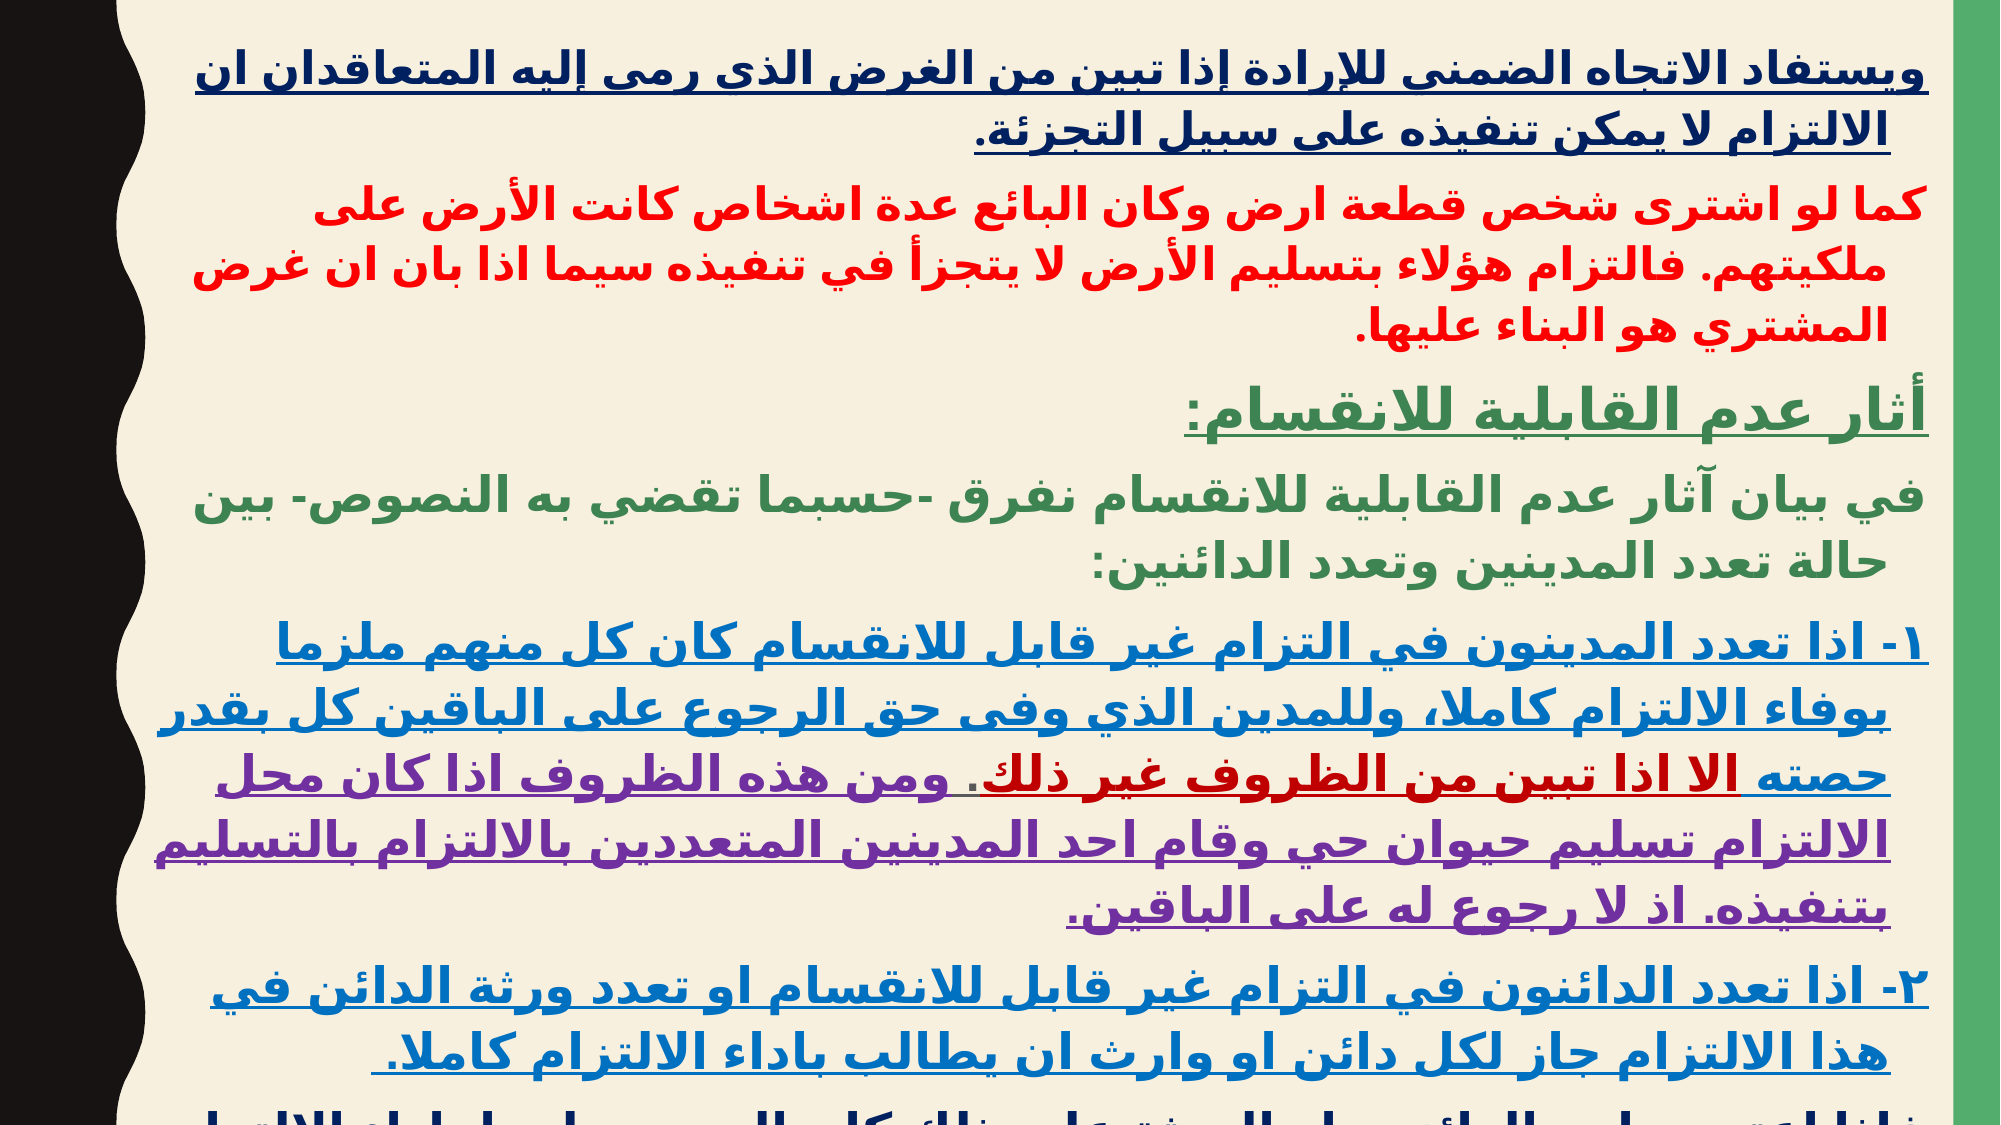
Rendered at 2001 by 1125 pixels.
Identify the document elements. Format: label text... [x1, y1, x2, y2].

list ويستفاد الاتجاه الضمني للإرادة إذا تبين من الغرض الذي رمى إليه المتعاقدان ان الالتزام لا يمكن تنفيذه على سبيل التجزئة. كما لو اشترى شخص قطعة ارض وكان البائع عدة اشخاص كانت الأرض على ملكيتهم. فالتزام هؤلاء بتسليم الأرض لا يتجزأ في تنفيذه سيما اذا بان ان غرض المشتري هو البناء عليها. أثار عدم القابلية للانقسام: في بيان آثار عدم القابلية للانقسام نفرق -حسبما تقضي به النصوص- بين حالة تعدد المدينين وتعدد الدائنين: ١- اذا تعدد المدينون في التزام غير قابل للانقسام كان كل منهم ملزما بوفاء الالتزام كاملا، وللمدين الذي وفى حق الرجوع على الباقين كل بقدر حصته الا اذا تبين من الظروف غير ذلك. ومن هذه الظروف اذا كان محل الالتزام تسليم حيوان حي وقام احد المدينين المتعددين بالالتزام بالتسليم بتنفيذه. اذ لا رجوع له على الباقين. ٢- اذا تعدد الدائنون في التزام غير قابل للانقسام او تعدد ورثة الدائن في هذا الالتزام جاز لكل دائن او وارث ان يطالب باداء الالتزام كاملا. فاذا اعترض احد الدائنين او الورثة على ذلك كان المدين ملزما باداء الالتزام للدائنين مجتمعين او بايداع الشيء محل الالتزام خزانة ادارة التنفيذ . واذا استوفى الالتزام احد الدائنين رجع عليه الباقي منهم كل بقدر حصته هكذا نصت المادة ٣٦٣ مدني كويتي في عجزها. [132, 26, 1944, 1125]
